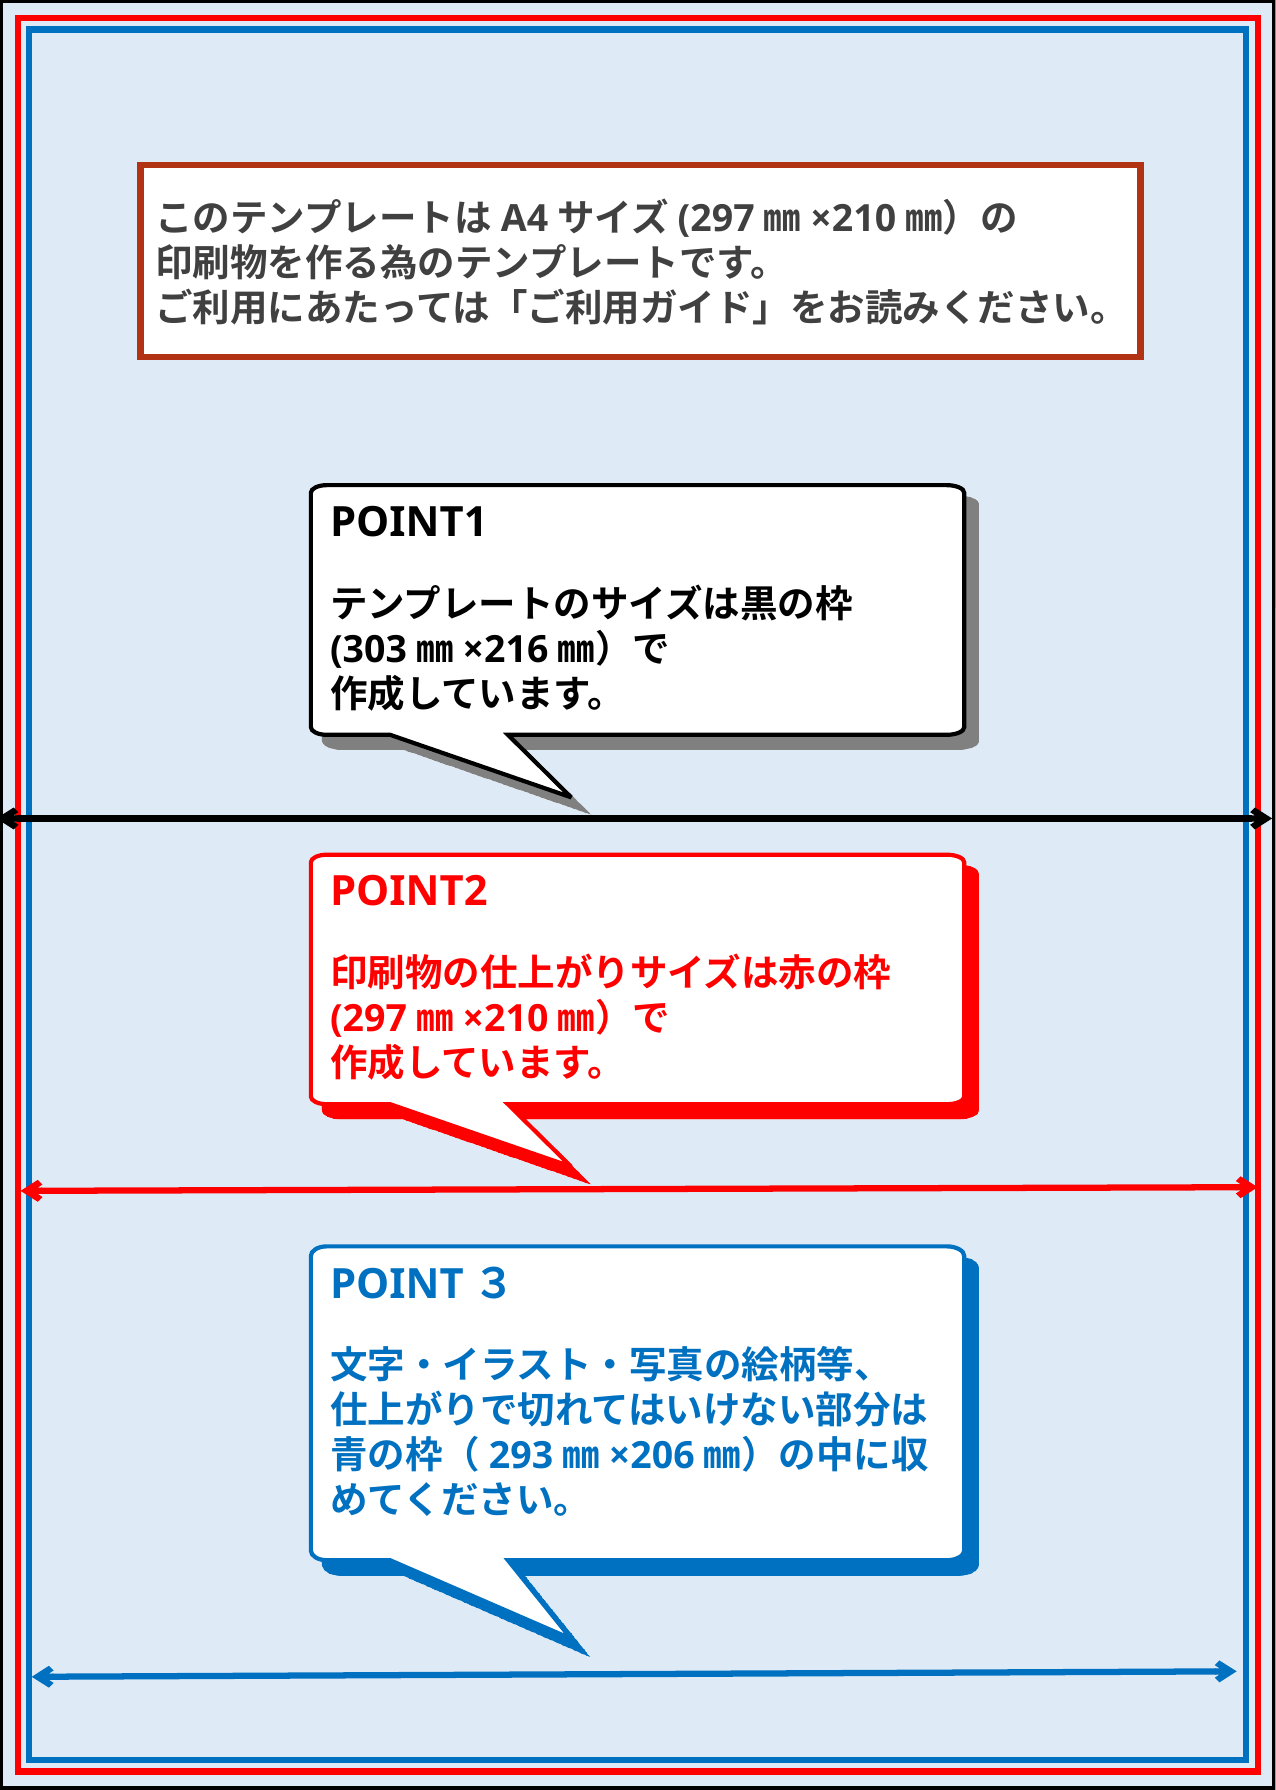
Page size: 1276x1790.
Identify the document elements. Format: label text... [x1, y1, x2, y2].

text_box [17, 822, 1259, 1773]
text_box [28, 28, 1247, 815]
text_box POINT2 印刷物の仕上がりサイズは赤の枠(297㎜×210㎜）で 作成しています。 [310, 854, 965, 1167]
text_box POINT３ 文字・イラスト・写真の絵柄等、 仕上がりで切れてはいけない部分は 青の枠（293㎜×206㎜）の中に収めてください。 [310, 1246, 965, 1639]
text_box [0, 0, 1276, 1790]
text_box [28, 1191, 1247, 1761]
text_box POINT1 テンプレートのサイズは黒の枠 (303㎜×216㎜）で 作成しています。 [310, 485, 965, 798]
text_box [28, 822, 1247, 1187]
text_box このテンプレートはA4サイズ(297㎜×210㎜）の 印刷物を作る為のテンプレートです。 ご利用にあたっては「ご利用ガイド」をお読みください。 [140, 164, 1142, 358]
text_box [20, 1187, 1258, 1191]
text_box [17, 17, 1259, 815]
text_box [31, 1671, 1237, 1677]
